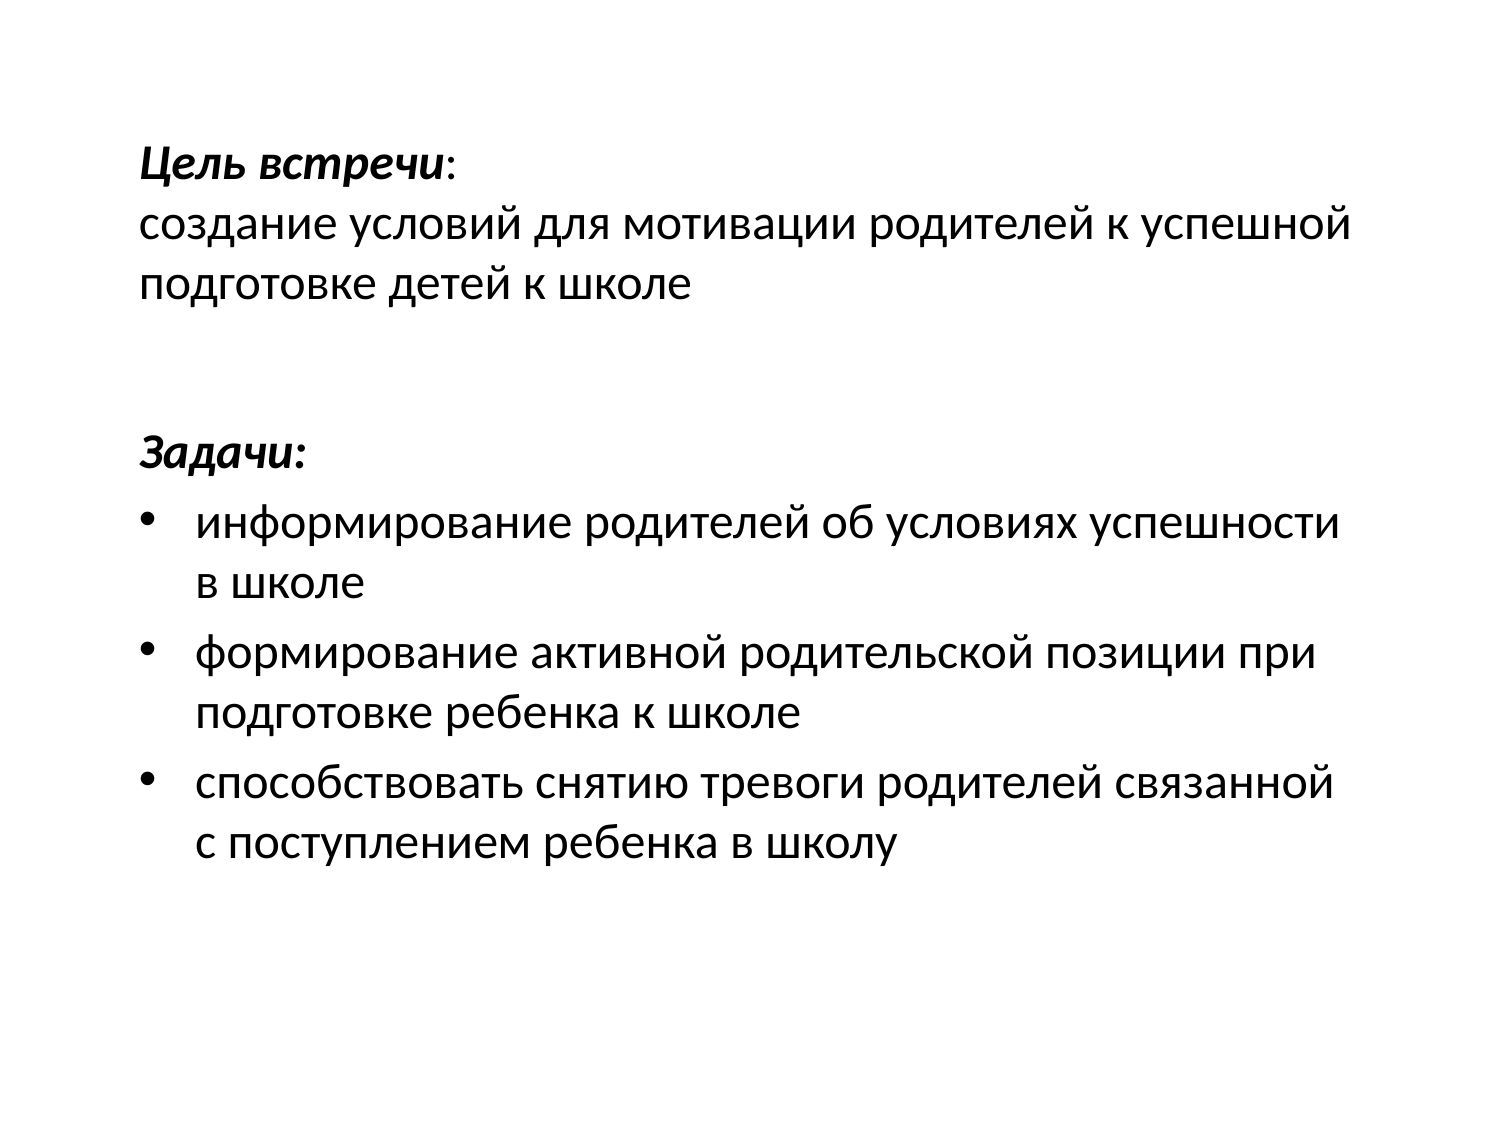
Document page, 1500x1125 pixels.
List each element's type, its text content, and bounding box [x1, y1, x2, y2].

list Задачи: информирование родителей об условиях успешности в школе формирование активной родительской позиции при подготовке ребенка к школе способствовать снятию тревоги родителей связанной с поступлением ребенка в школу [123, 410, 1365, 929]
title Цель встречи: создание условий для мотивации родителей к успешной подготовке детей к школе [123, 113, 1414, 386]
